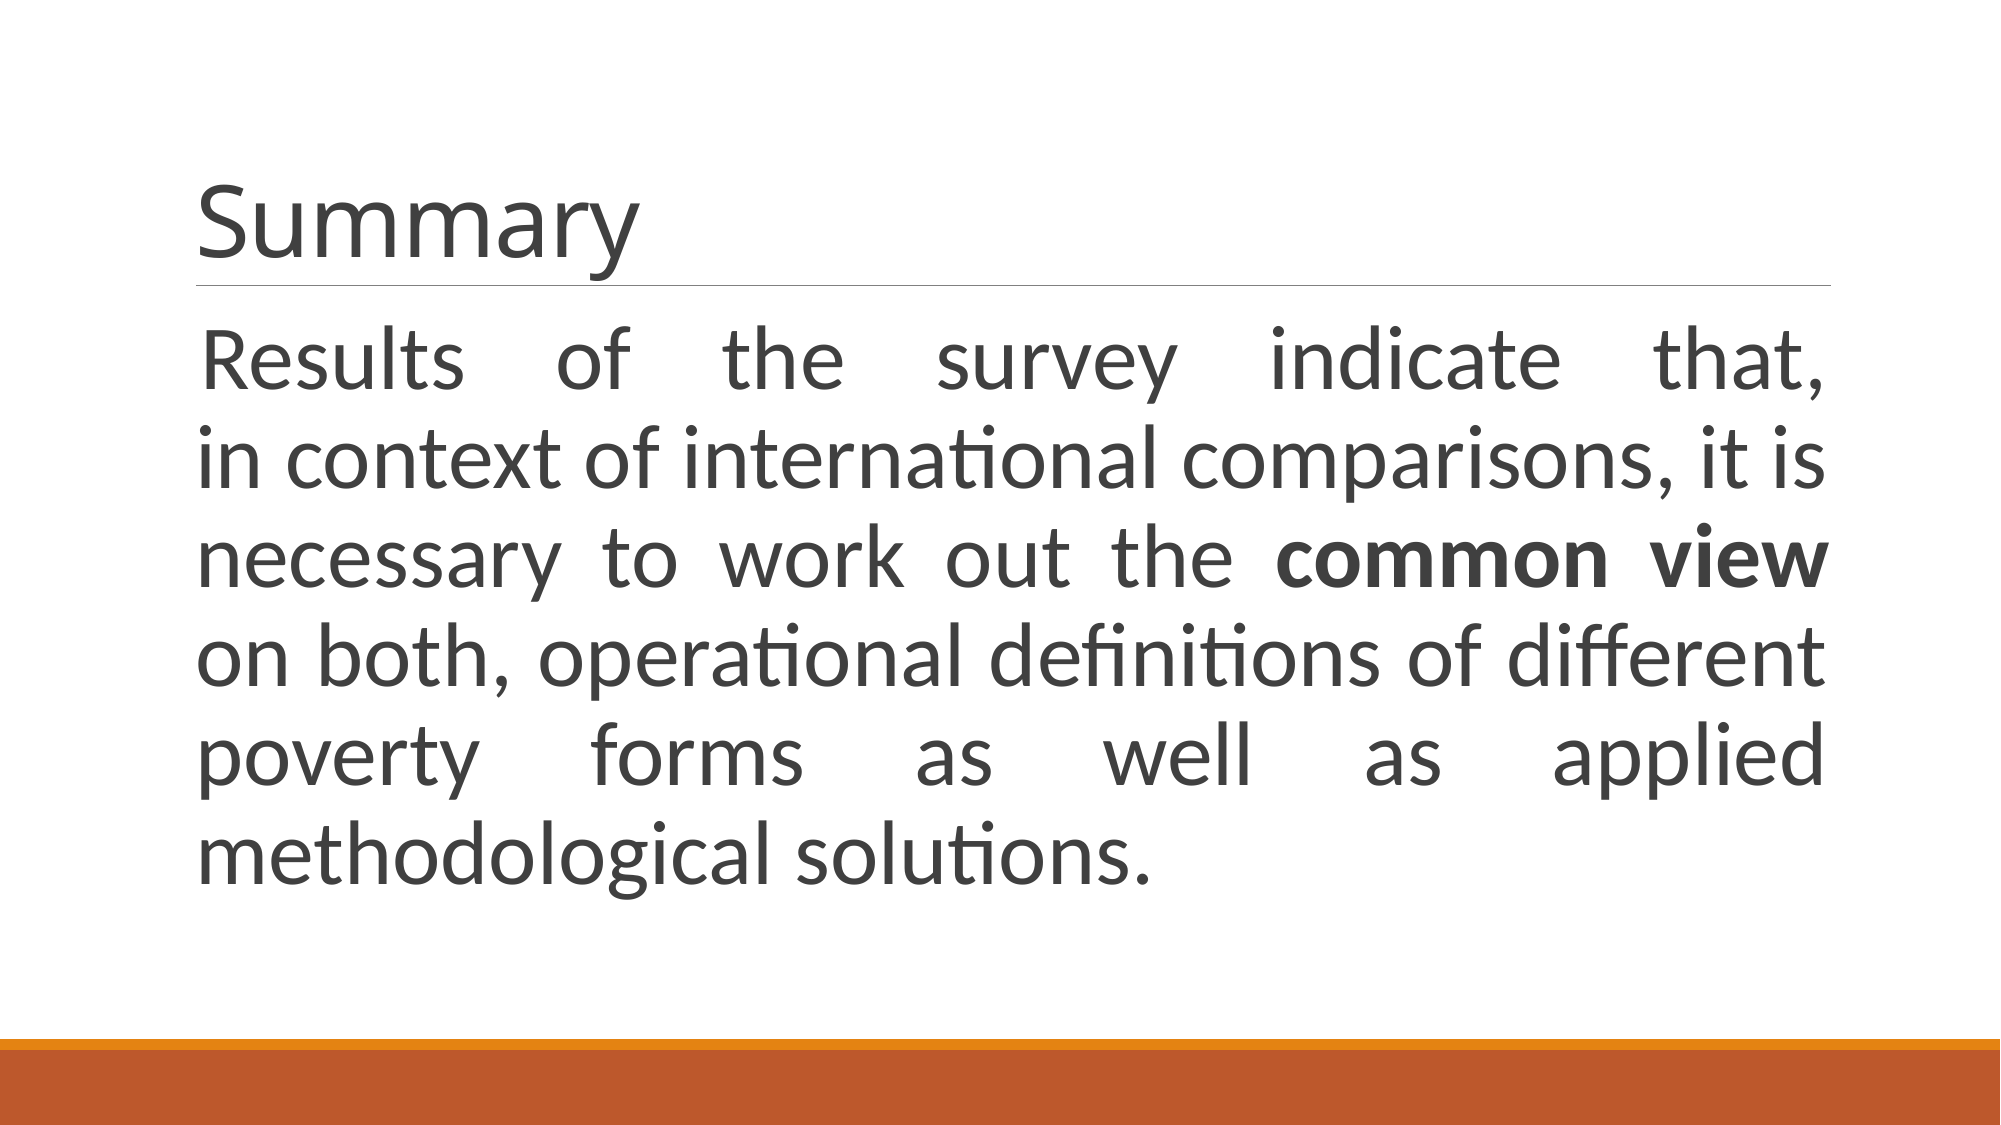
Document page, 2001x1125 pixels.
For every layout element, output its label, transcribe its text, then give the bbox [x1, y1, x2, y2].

list Results of the survey indicate that, in context of international comparisons, it is necessary to work out the common view on both, operational definitions of different poverty forms as well as applied methodological solutions. [180, 302, 1830, 963]
title Summary [180, 47, 1830, 285]
